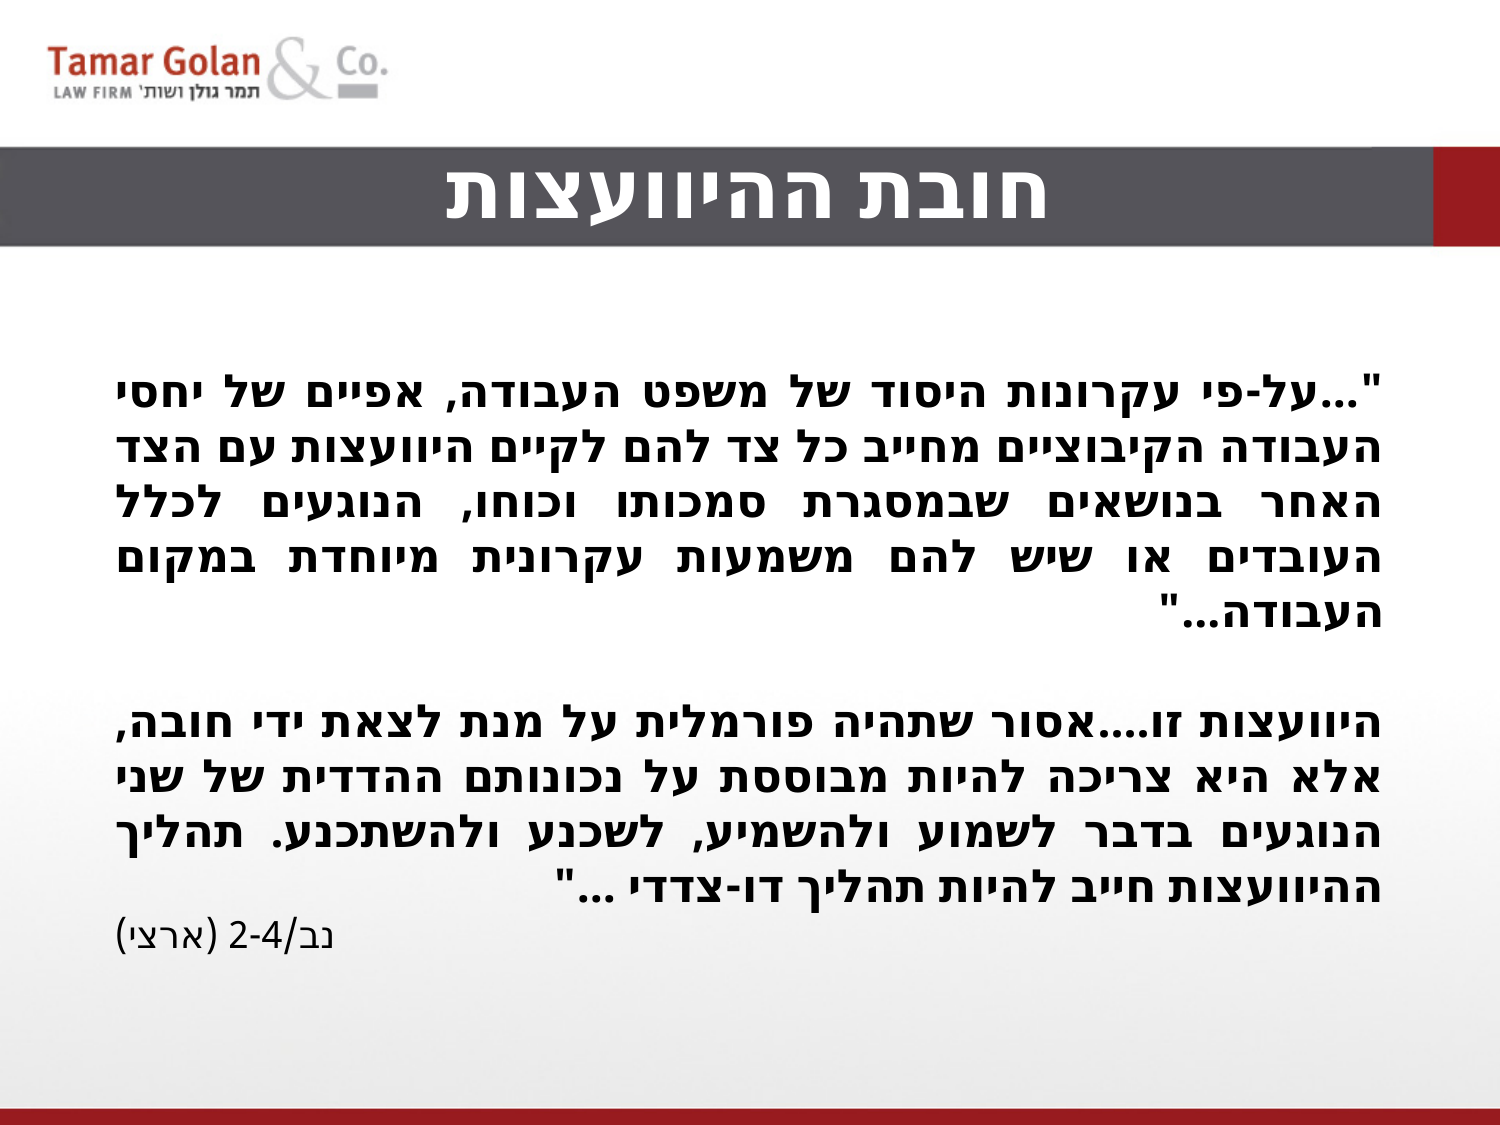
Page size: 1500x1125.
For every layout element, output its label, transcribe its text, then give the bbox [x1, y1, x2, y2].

text_box חובת ההיוועצות [431, 127, 1068, 243]
text_box "...על-פי עקרונות היסוד של משפט העבודה, אפיים של יחסי העבודה הקיבוציים מחייב כל צד להם לקיים היוועצות עם הצד האחר בנושאים שבמסגרת סמכותו וכוחו, הנוגעים לכלל העובדים או שיש להם משמעות עקרונית מיוחדת במקום העבודה..." היוועצות זו....אסור שתהיה פורמלית על מנת לצאת ידי חובה, אלא היא צריכה להיות מבוססת על נכונותם ההדדית של שני הנוגעים בדבר לשמוע ולהשמיע, לשכנע ולהשתכנע. תהליך ההיוועצות חייב להיות תהליך דו-צדדי ..." נב/2-4 (ארצי) [100, 354, 1400, 964]
picture [0, 0, 1500, 1125]
